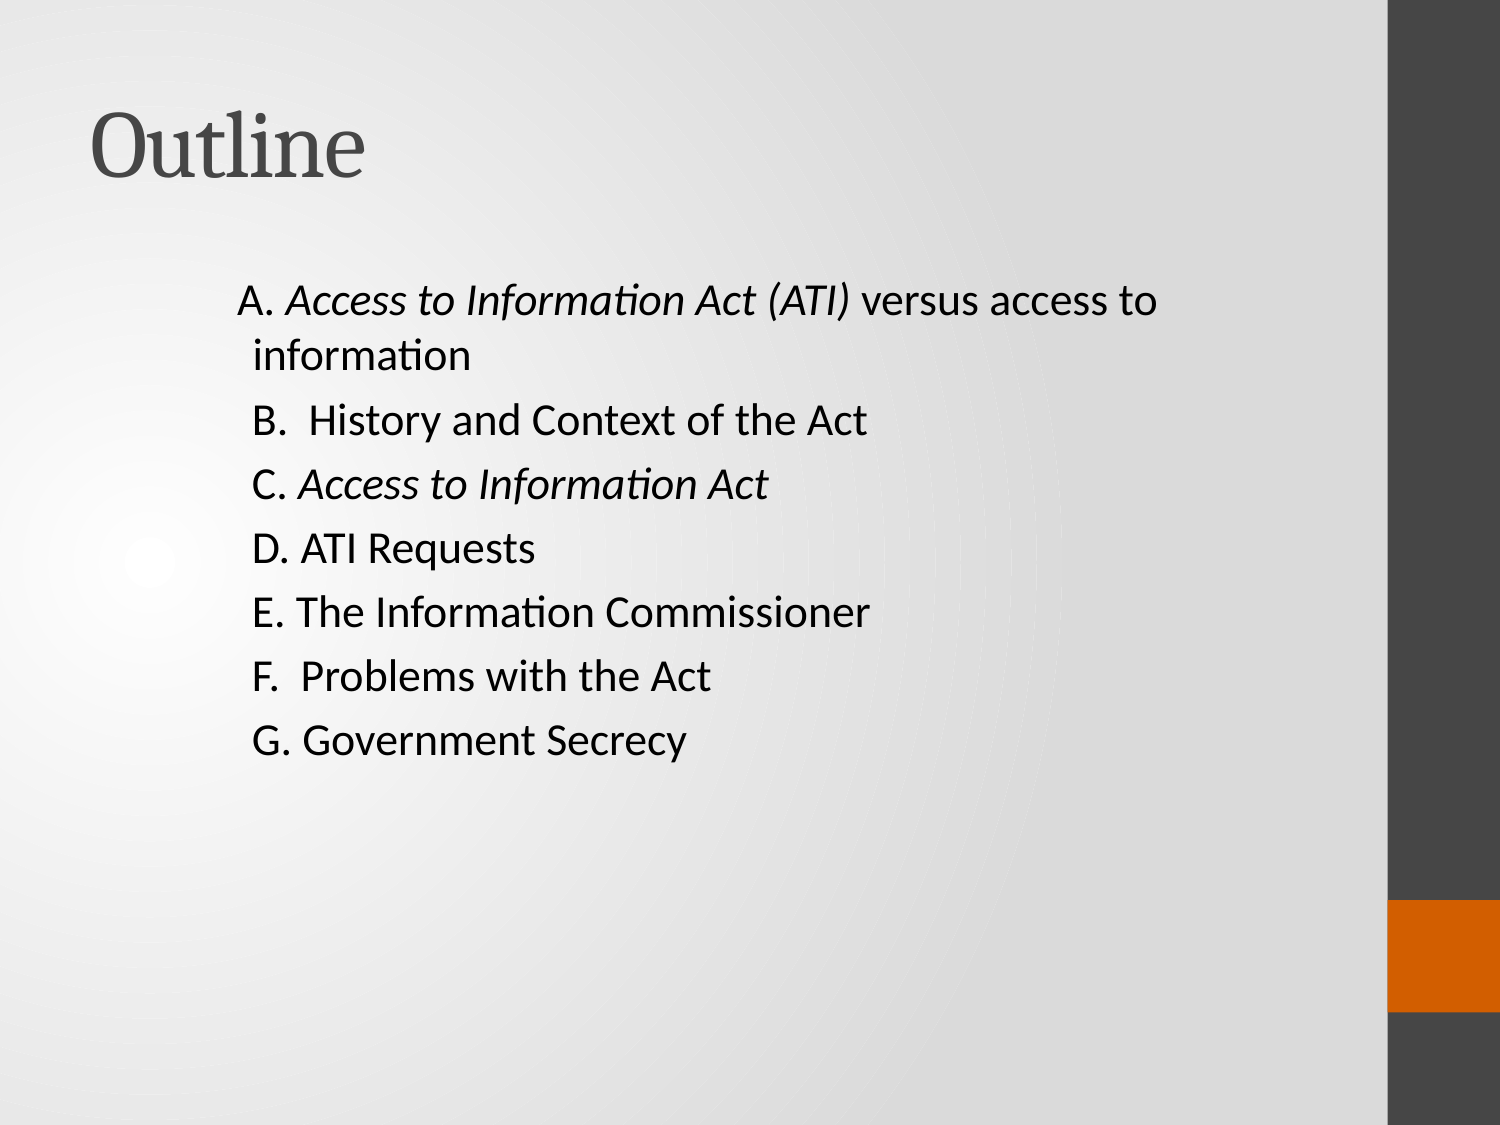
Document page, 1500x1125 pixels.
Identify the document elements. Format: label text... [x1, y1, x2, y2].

title Outline [75, 45, 1325, 233]
list A. Access to Information Act (ATI) versus access to information B. History and Context of the Act C. Access to Information Act D. ATI Requests E. The Information Commissioner F. Problems with the Act G. Government Secrecy [75, 262, 1325, 1050]
